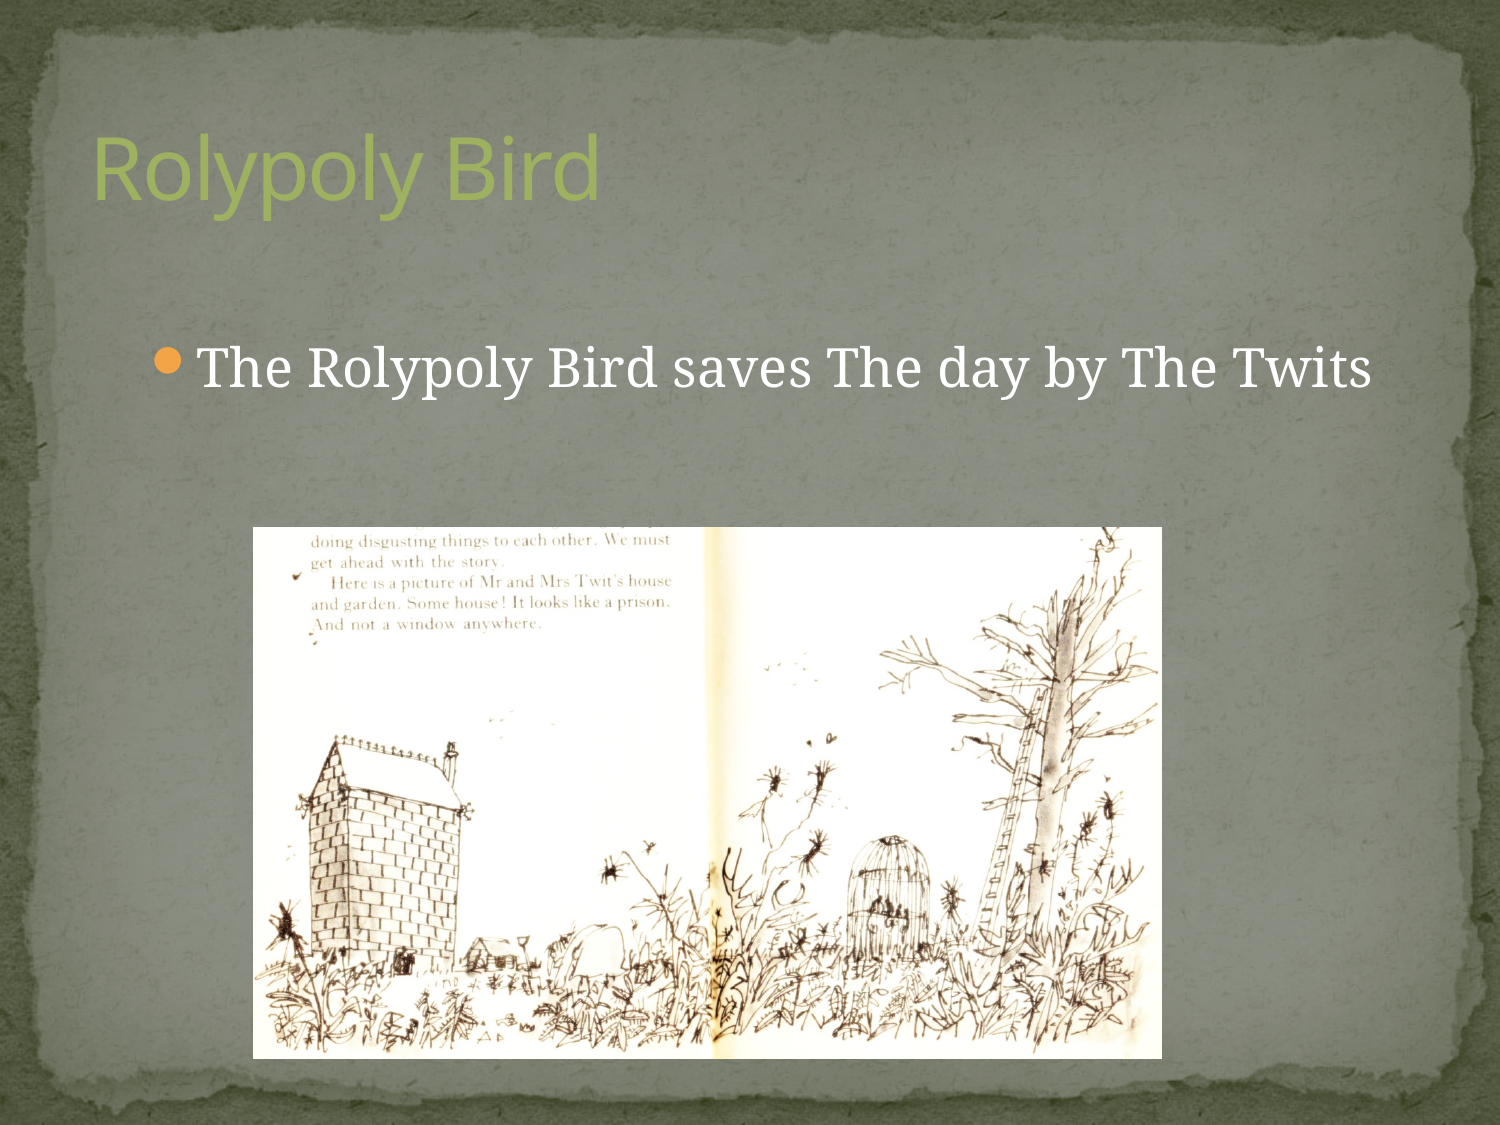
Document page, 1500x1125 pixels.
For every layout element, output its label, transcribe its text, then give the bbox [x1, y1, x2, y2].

title Rolypoly Bird [74, 24, 1425, 225]
list The Rolypoly Bird saves The day by The Twits [135, 326, 1486, 1077]
picture [253, 527, 1162, 1059]
